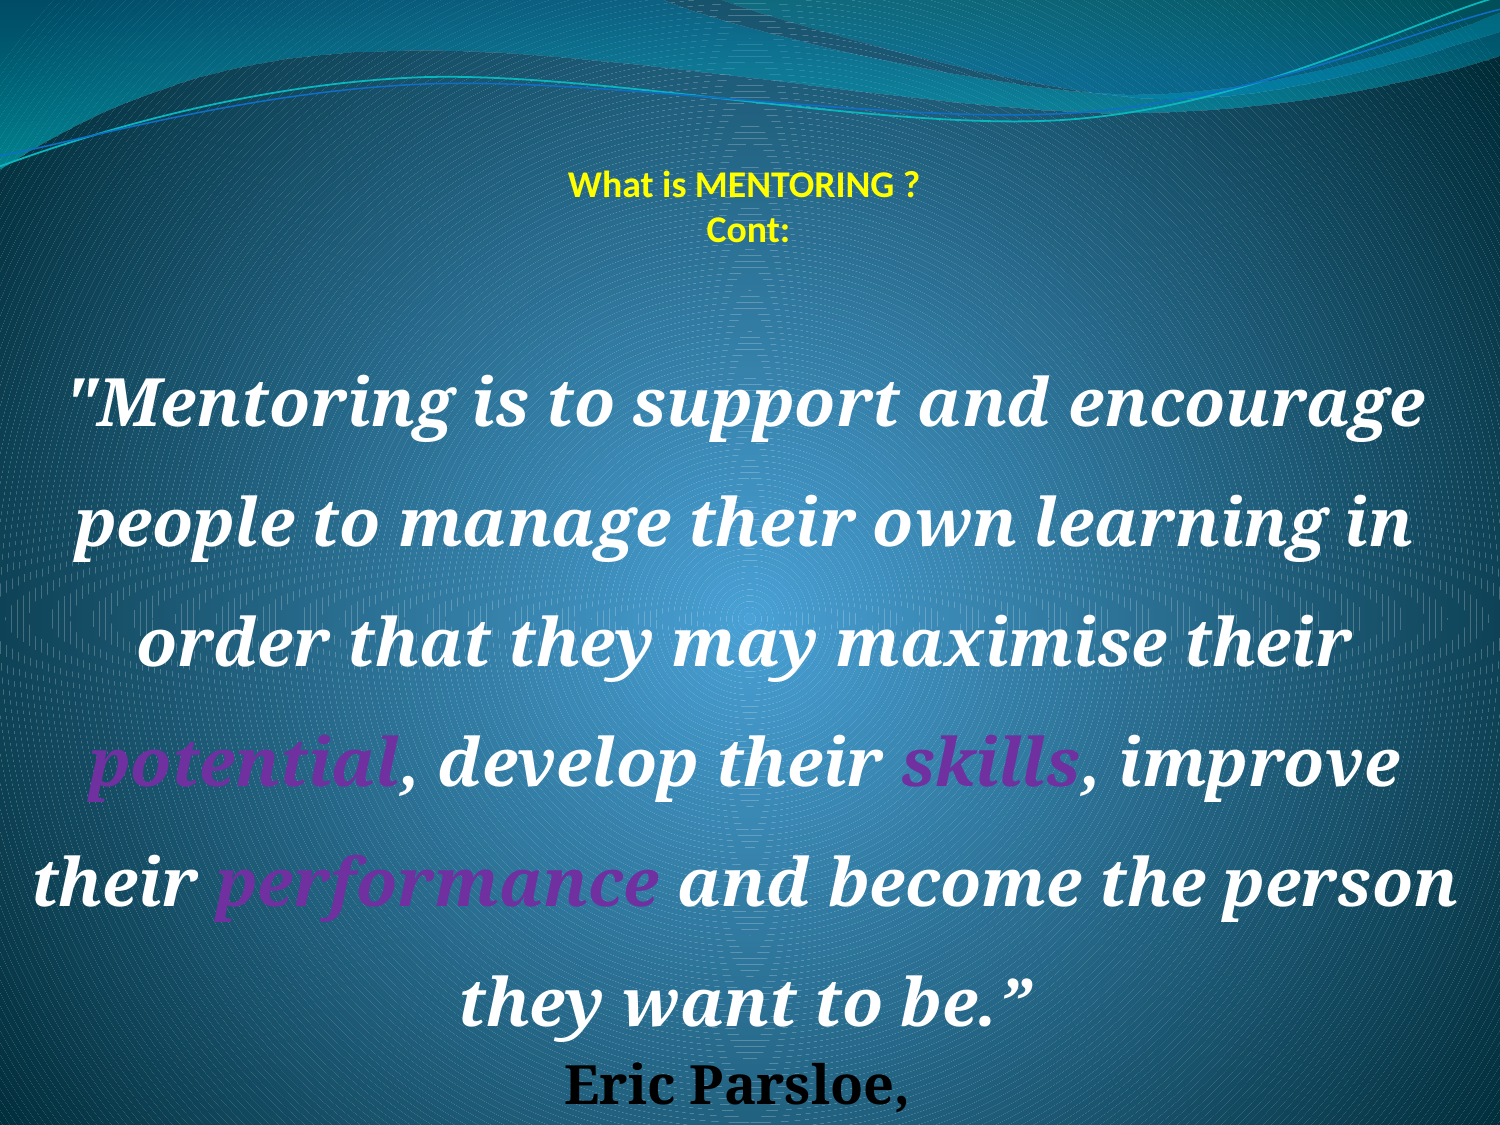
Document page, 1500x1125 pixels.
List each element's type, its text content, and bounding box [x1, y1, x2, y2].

subtitle "Mentoring is to support and encourage people to manage their own learning in order that they may maximise their potential, develop their skills, improve their performance and become the person they want to be.” Eric Parsloe, The Oxford School of Coaching & Mentoring [0, 312, 1500, 938]
title What is MENTORING ? Cont: [0, 1, 1500, 250]
